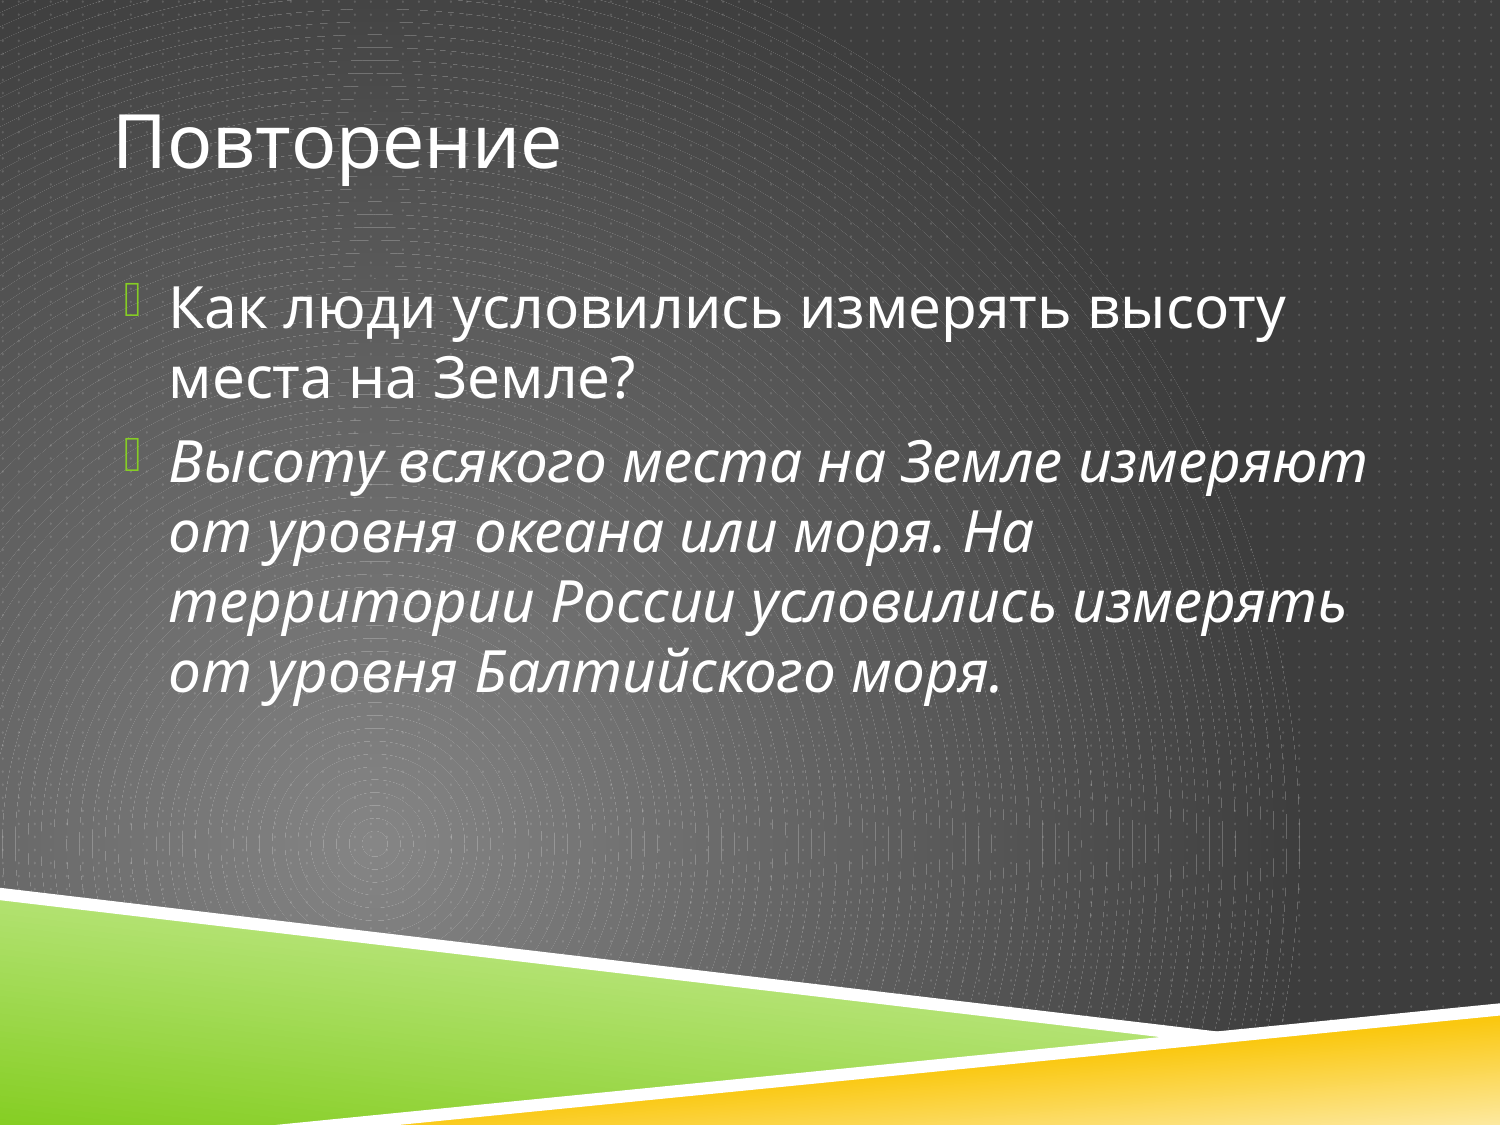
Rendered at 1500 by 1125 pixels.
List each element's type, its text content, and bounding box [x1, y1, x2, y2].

title Повторение [112, 45, 1388, 233]
list Как люди условились измерять высоту места на Земле? Высоту всякого места на Земле измеряют от уровня океана или моря. На территории России условились измерять от уровня Балтийского моря. [112, 262, 1388, 875]
